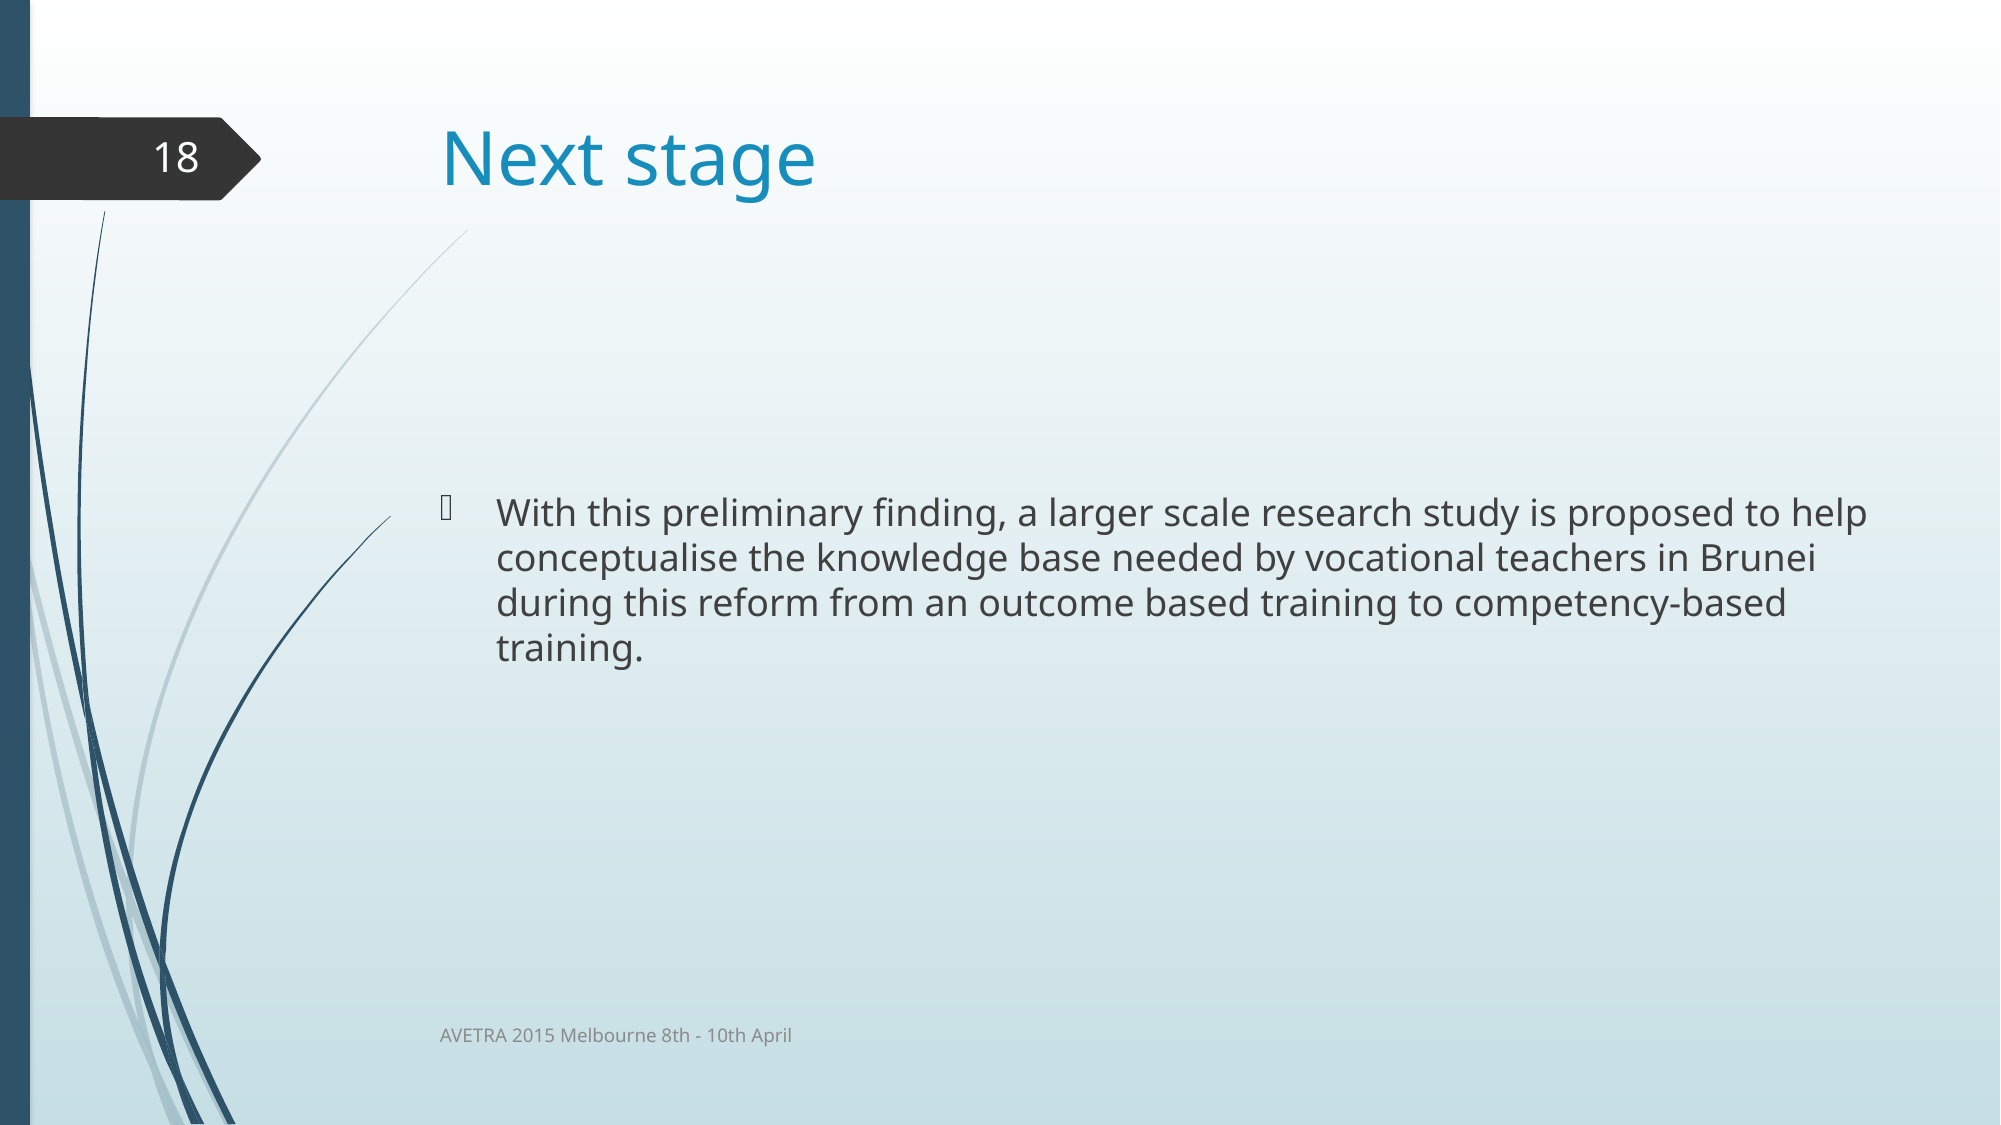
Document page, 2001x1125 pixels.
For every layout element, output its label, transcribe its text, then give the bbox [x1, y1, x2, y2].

footer AVETRA 2015 Melbourne 8th - 10th April [424, 1006, 1675, 1067]
slide_number 18 [87, 129, 216, 190]
title Next stage [425, 102, 1888, 313]
list With this preliminary finding, a larger scale research study is proposed to help conceptualise the knowledge base needed by vocational teachers in Brunei during this reform from an outcome based training to competency-based training. [424, 350, 1888, 970]
